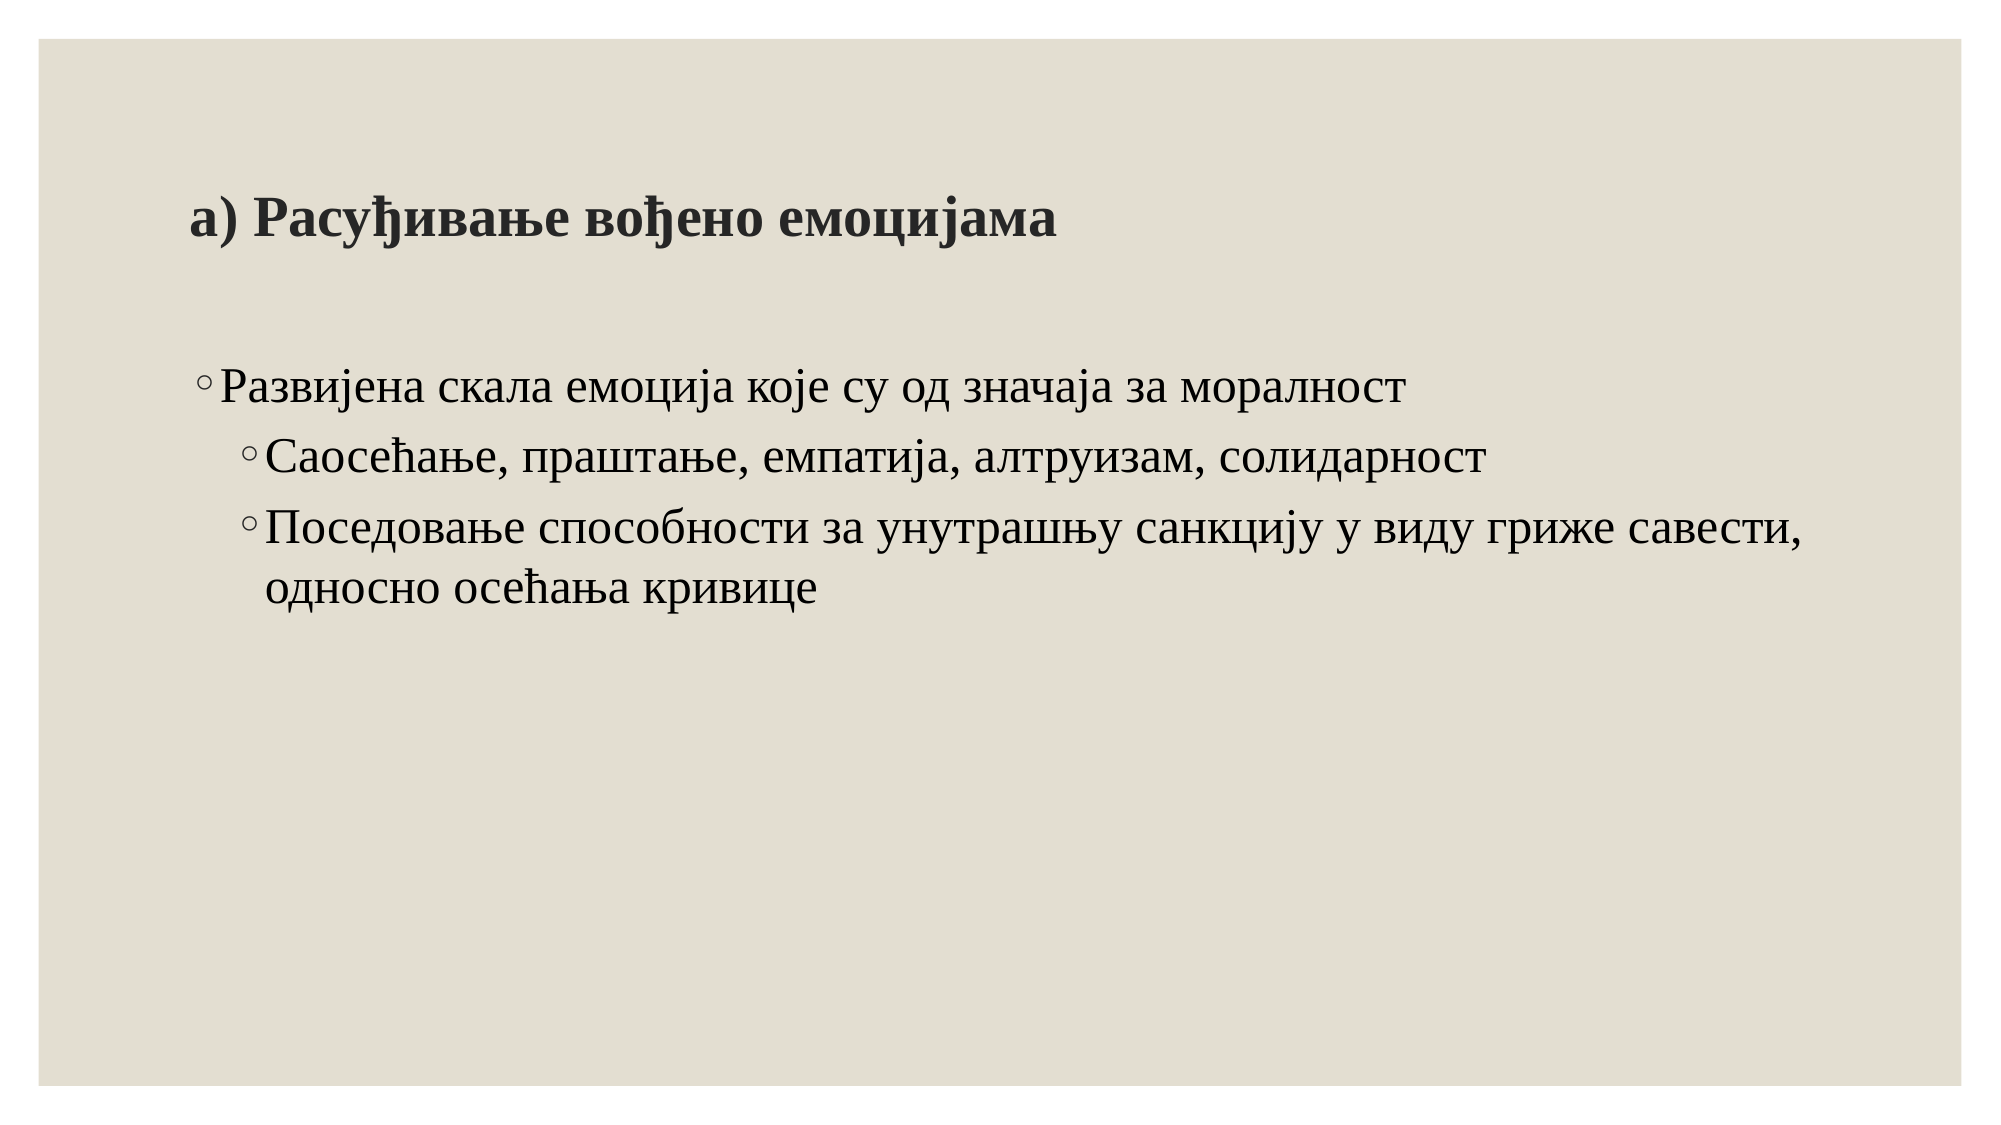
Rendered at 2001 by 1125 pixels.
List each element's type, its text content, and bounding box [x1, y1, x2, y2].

title a) Расуђивање вођено емоцијама [174, 105, 1825, 331]
list Развијена скала емоција које су од значаја за моралност Саосећање, праштање, емпатија, алтруизам, солидарност Поседовање способности за унутрашњу санкцију у виду гриже савести, односно осећања кривице [174, 345, 1825, 990]
